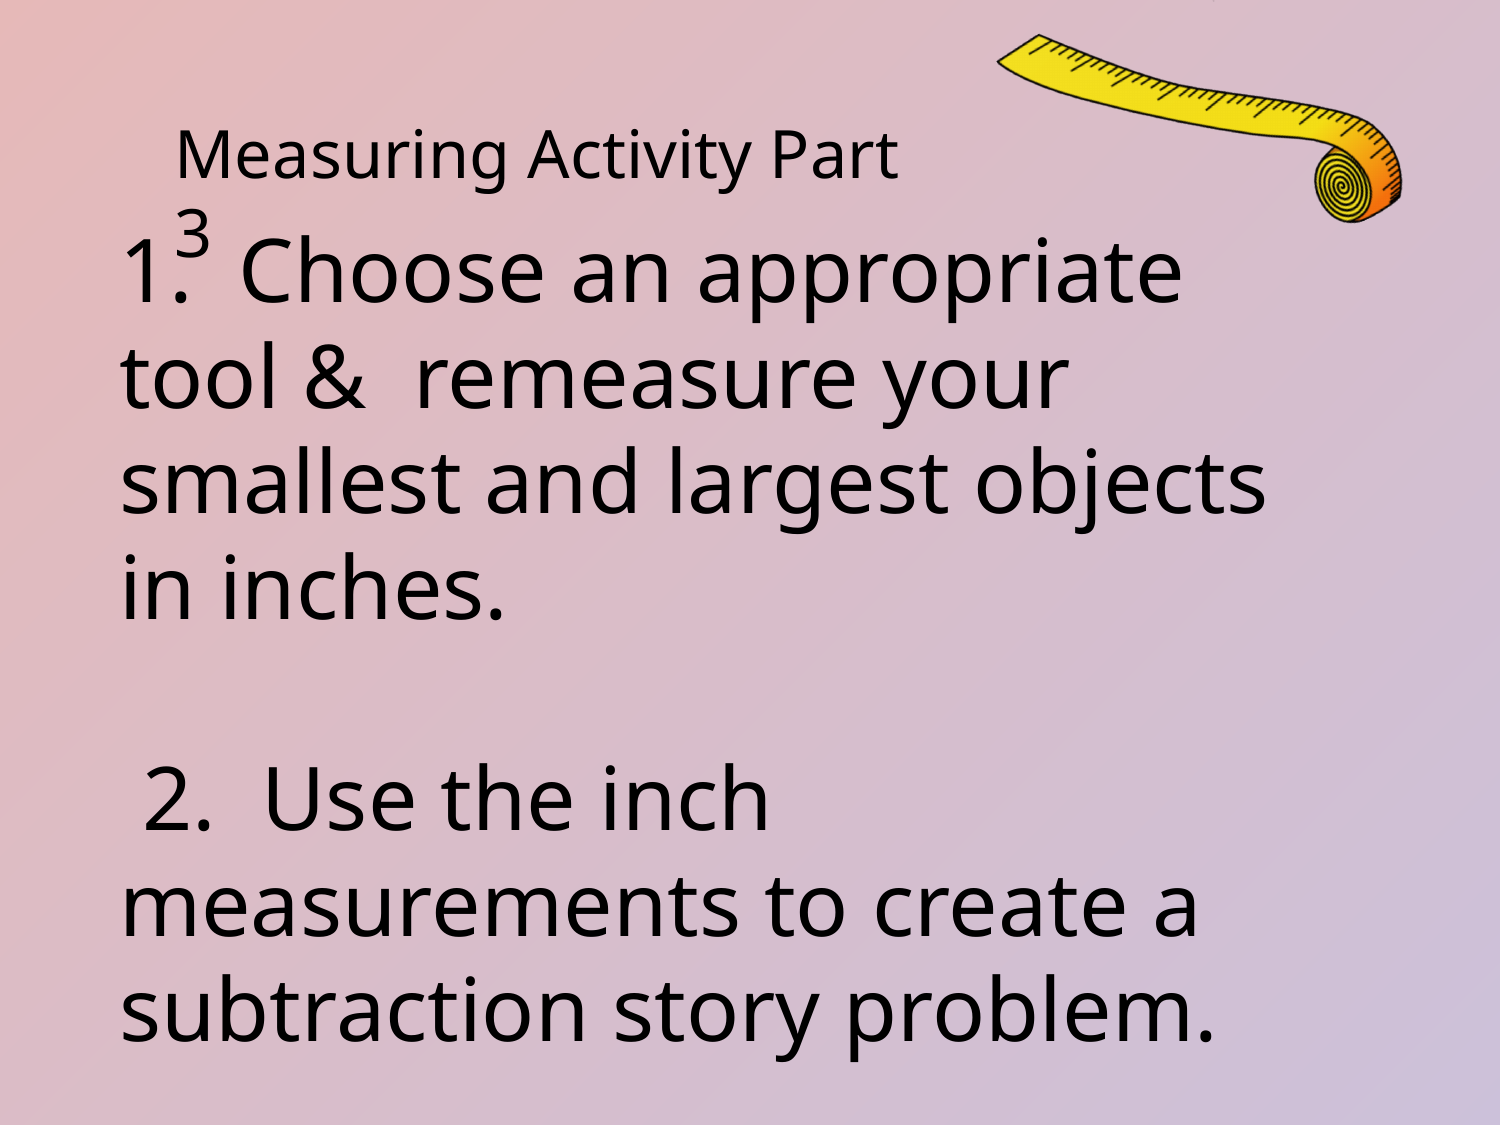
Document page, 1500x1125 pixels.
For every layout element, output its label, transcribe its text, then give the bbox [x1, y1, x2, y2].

title 1. Choose an appropriate tool & remeasure your smallest and largest objects in inches. 2. Use the inch measurements to create a subtraction story problem. [104, 203, 1380, 1071]
picture [994, 0, 1420, 326]
text_box Measuring Activity Part 3 [159, 103, 968, 279]
